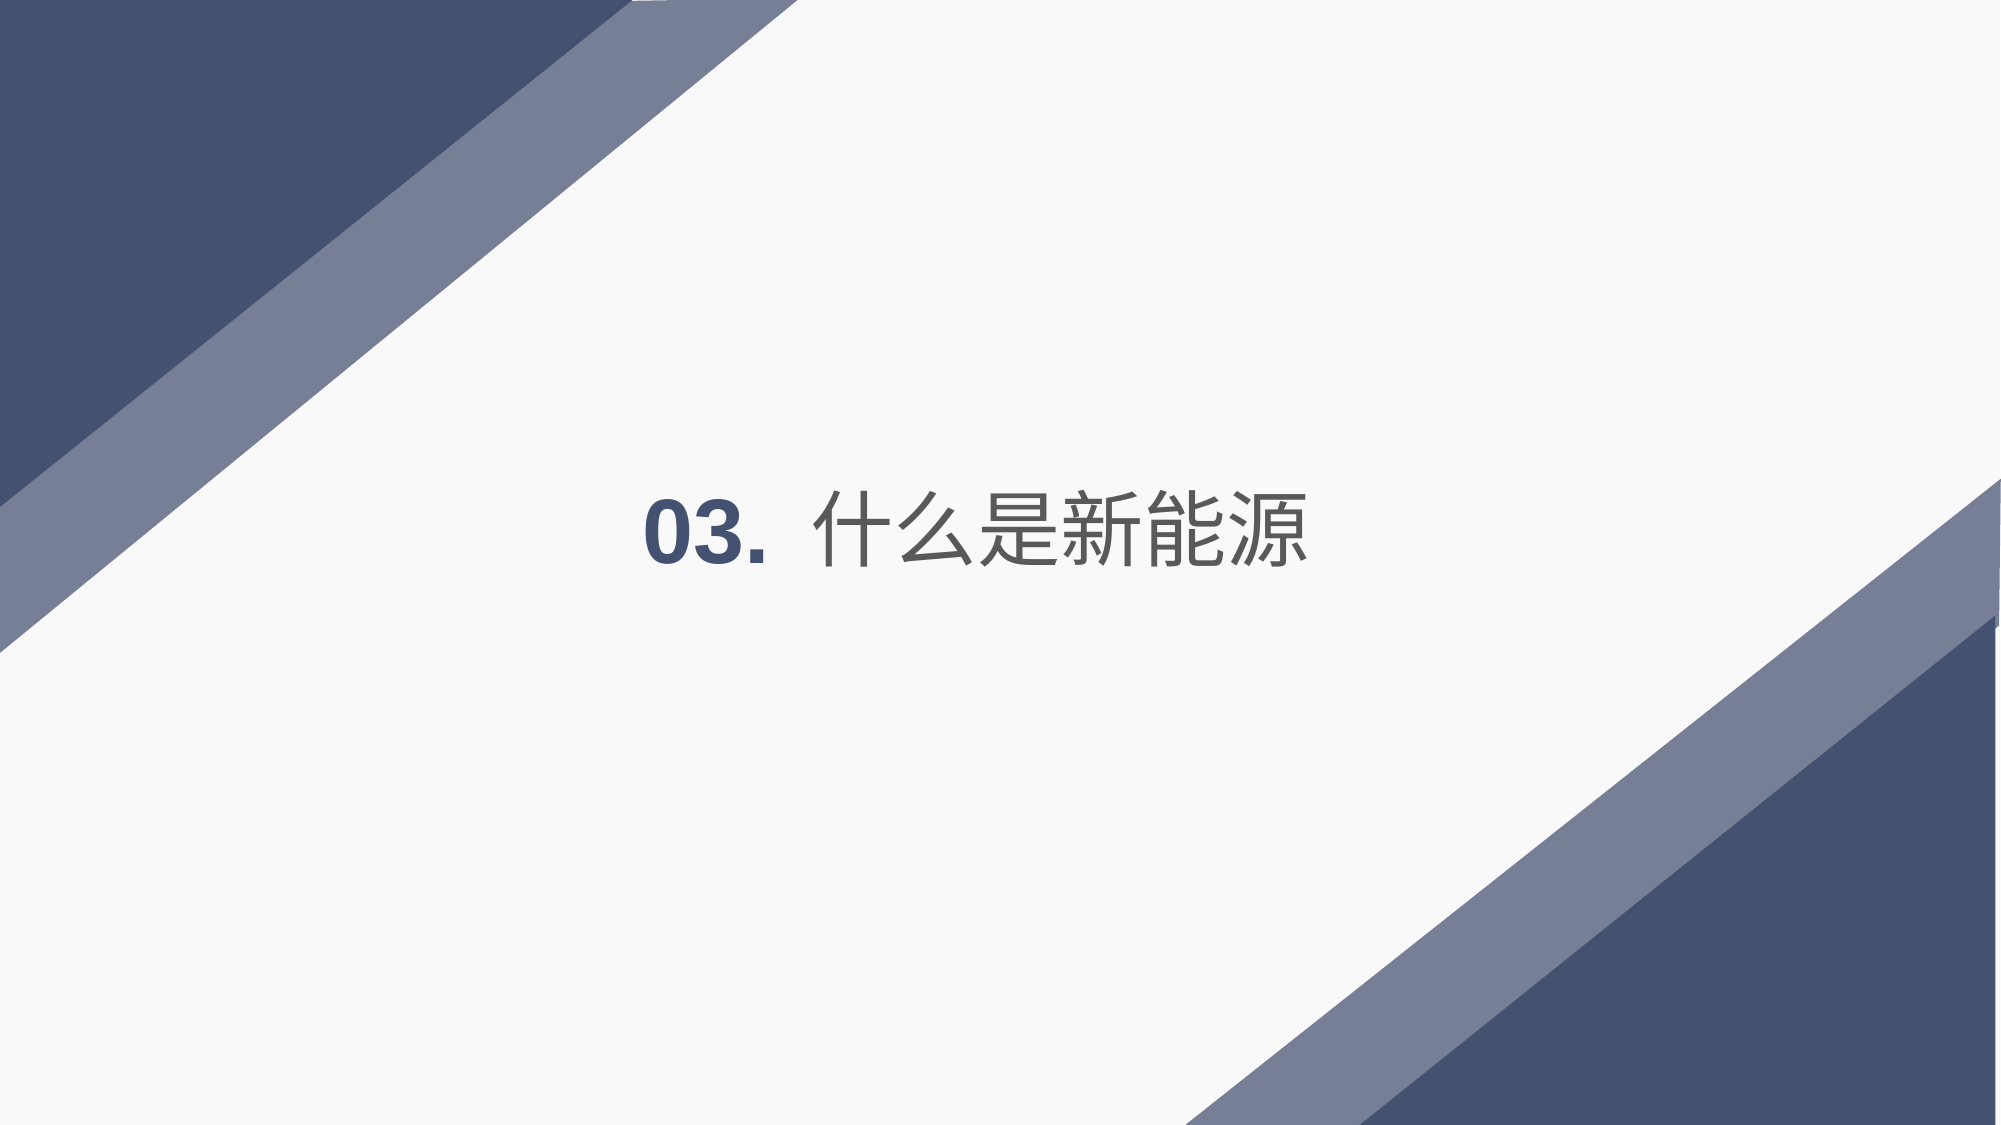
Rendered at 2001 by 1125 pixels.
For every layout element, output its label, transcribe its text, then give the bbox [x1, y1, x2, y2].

title 什么是新能源 [795, 460, 1703, 608]
list 03. [544, 460, 785, 608]
